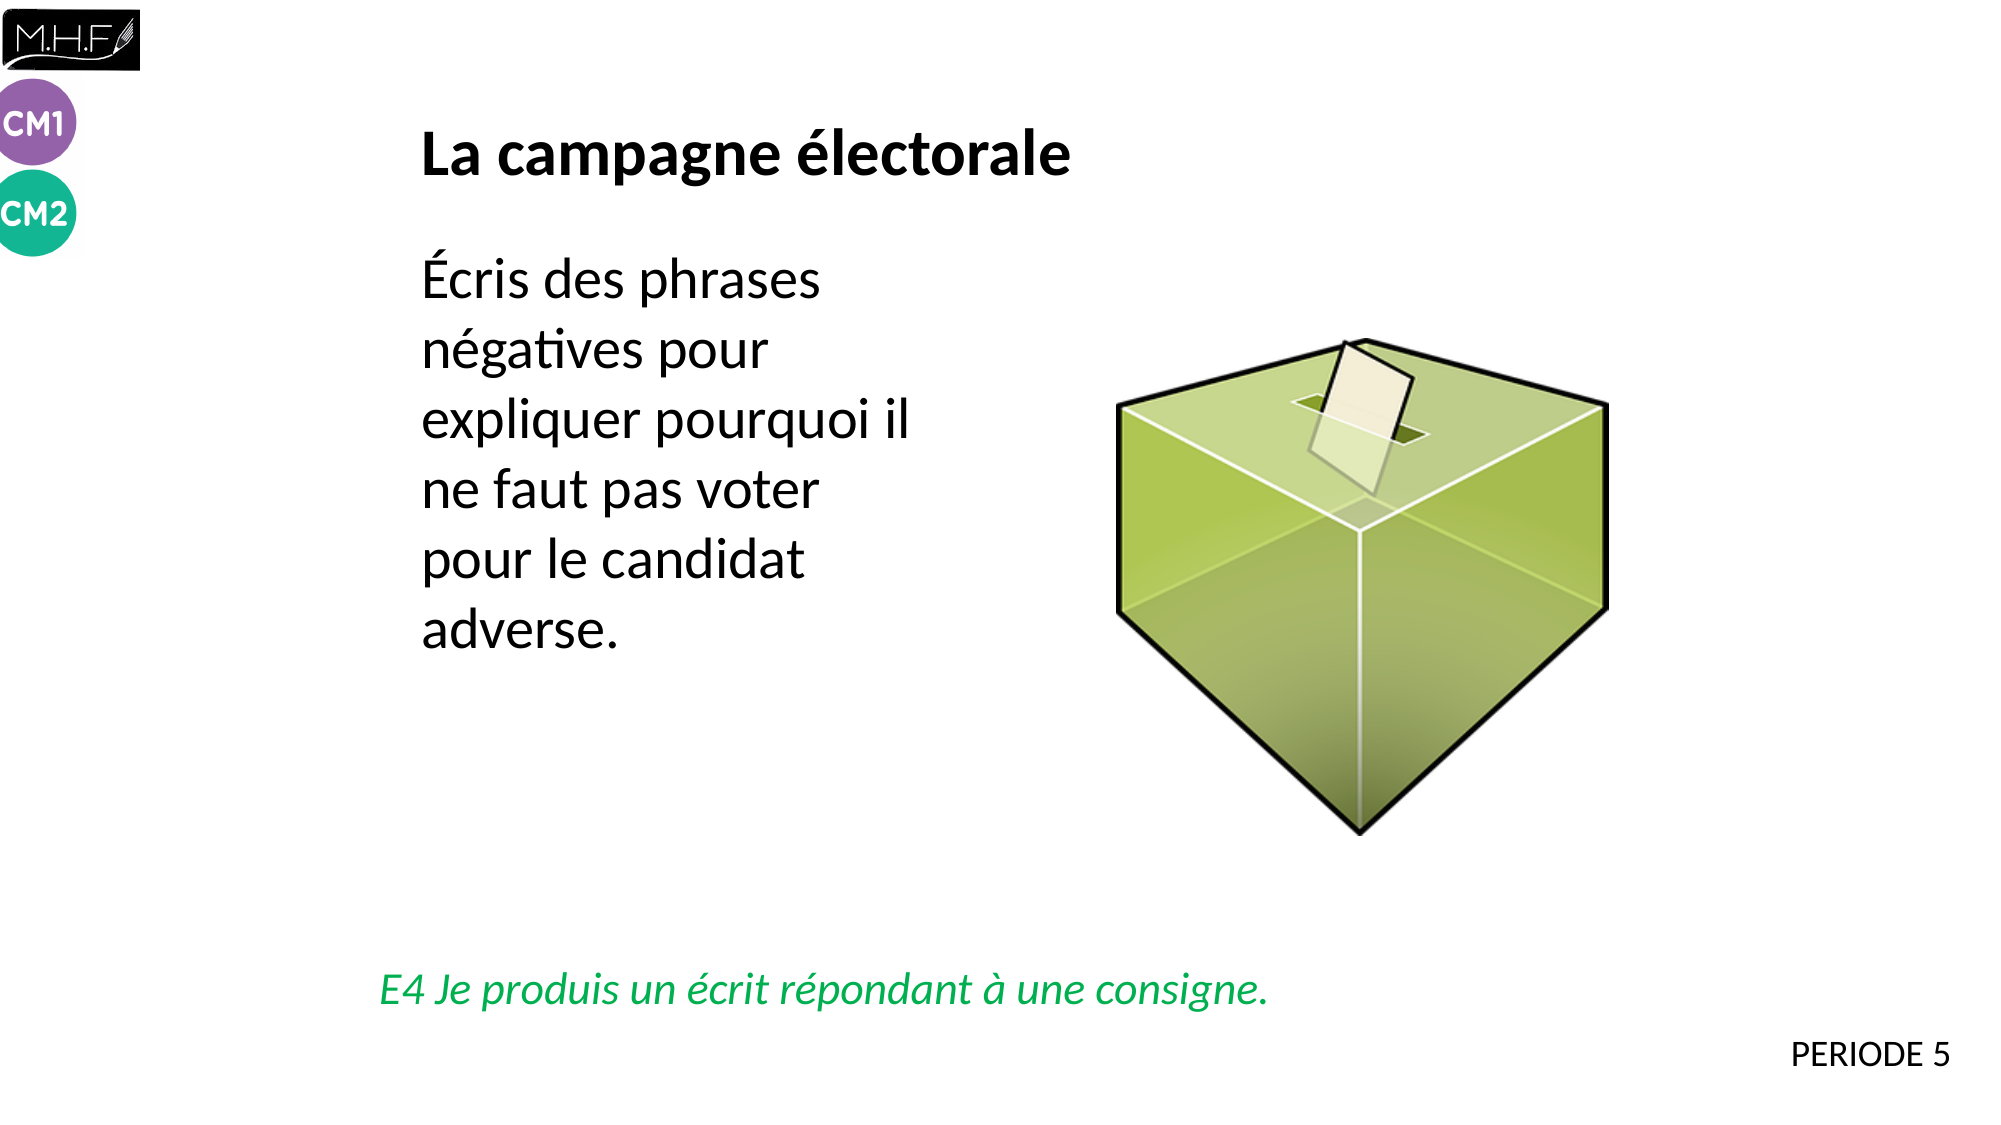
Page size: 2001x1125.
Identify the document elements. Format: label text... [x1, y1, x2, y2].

text_box PERIODE 5 [1362, 1021, 1967, 1082]
picture [0, 7, 140, 259]
text_box Écris des phrases négatives pour expliquer pourquoi il ne faut pas voter pour le candidat adverse. [406, 233, 952, 730]
text_box La campagne électorale [406, 80, 1117, 197]
picture [1116, 338, 1609, 836]
text_box E4 Je produis un écrit répondant à une consigne. [364, 951, 1665, 1021]
